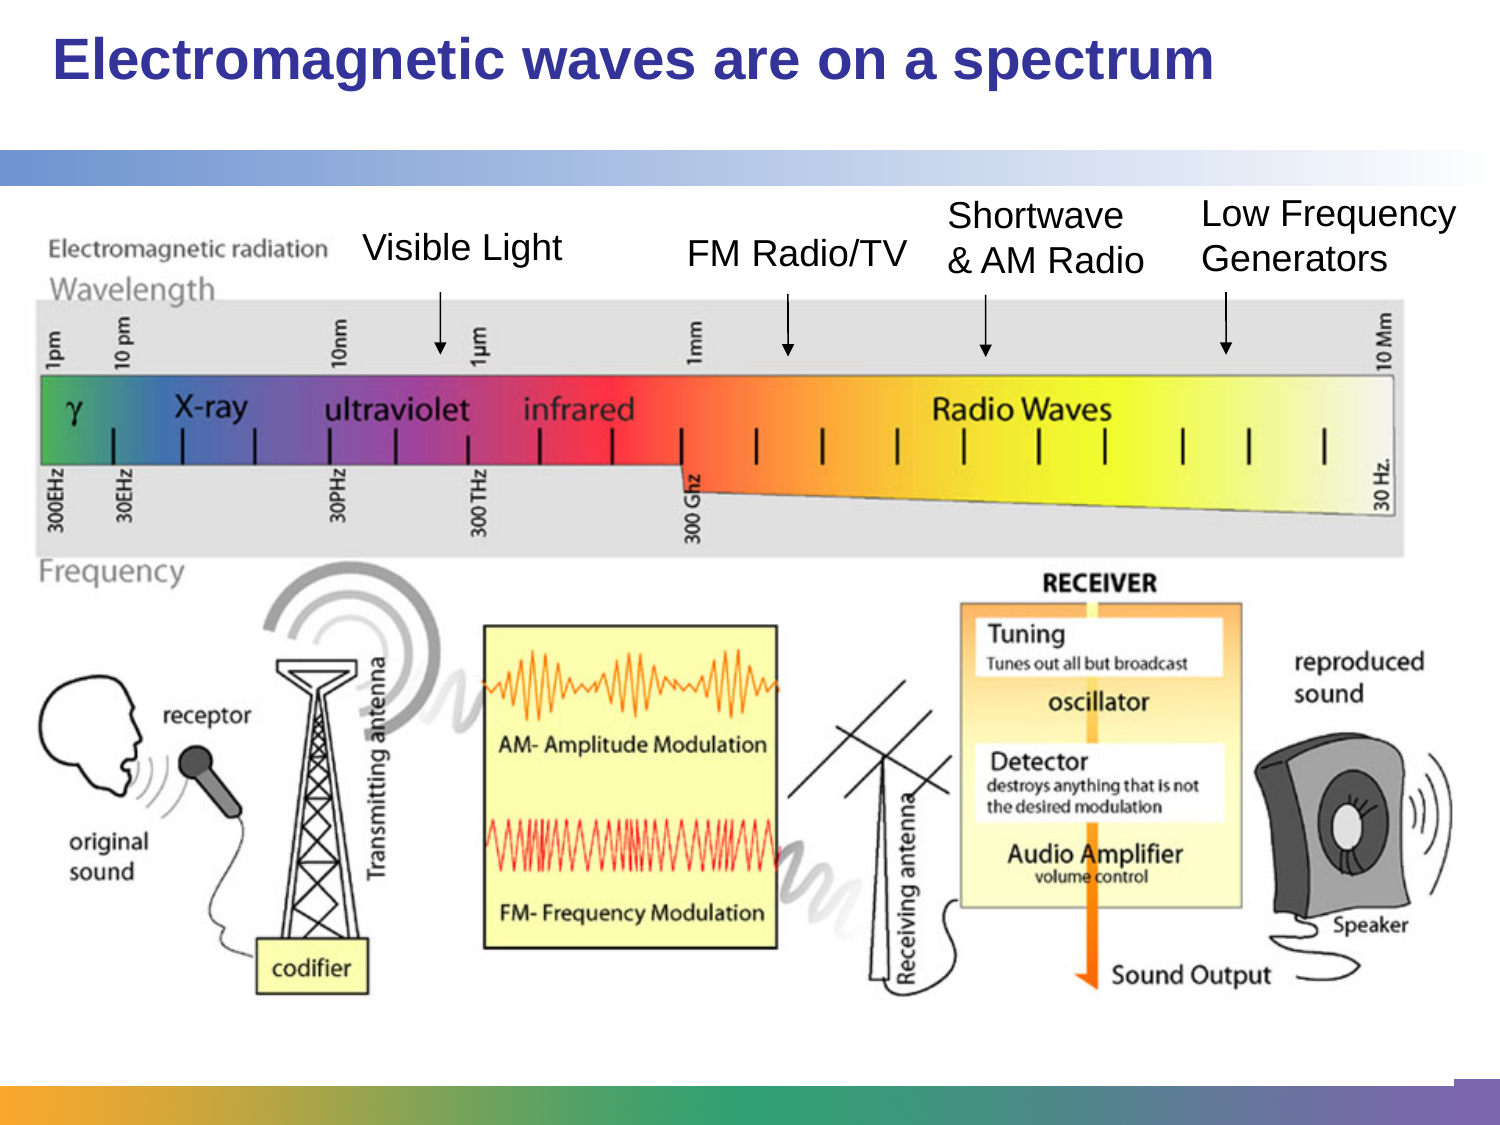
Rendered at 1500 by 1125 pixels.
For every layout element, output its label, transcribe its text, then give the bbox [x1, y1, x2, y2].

picture [0, 187, 1500, 1125]
title Electromagnetic waves are on a spectrum [37, 0, 1500, 126]
text_box Low Frequency Generators [1186, 181, 1472, 287]
